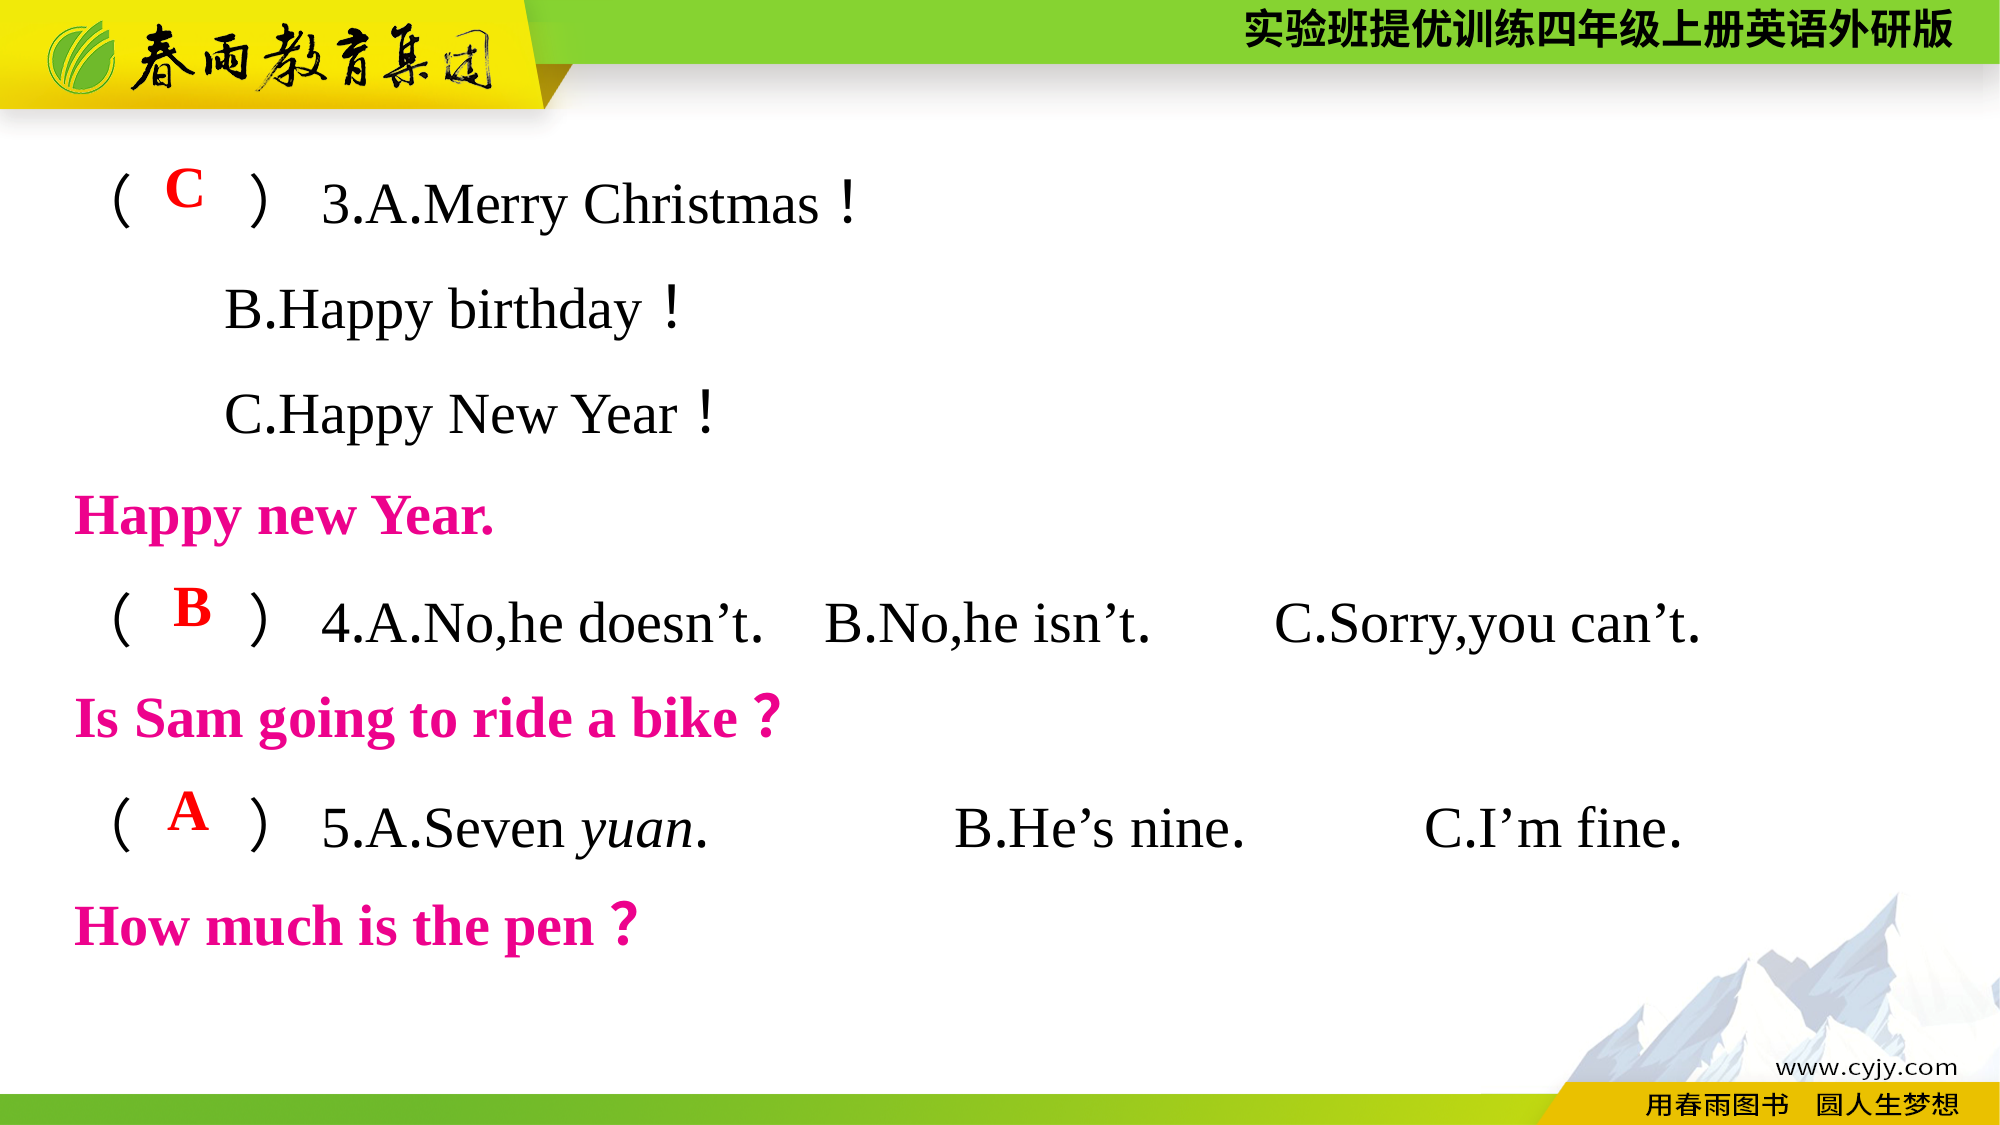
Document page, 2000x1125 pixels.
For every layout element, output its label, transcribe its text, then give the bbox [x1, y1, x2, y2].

text_box A [152, 764, 224, 850]
text_box （ ）5.A.Seven yuan. B.He’s nine. C.I’m fine. [59, 757, 1944, 844]
text_box How much is the pen？ [59, 844, 1944, 965]
text_box B [158, 560, 228, 646]
list （ ）3.A.Merry Christmas！ B.Happy birthday！ C.Happy New Year！ （ ）4.A.No,he doesn’t. B.No,he isn’t. C.Sorry,you can’t. [59, 554, 1944, 636]
text_box Is Sam going to ride a bike？ [59, 636, 1944, 757]
text_box Happy new Year. [59, 433, 1944, 554]
text_box C [150, 141, 237, 227]
list （ ）3.A.Merry Christmas！ B.Happy birthday！ C.Happy New Year！ （ ）4.A.No,he doesn’t. B.No,he isn’t. C.Sorry,you can’t. [59, 122, 1944, 433]
picture [0, 0, 2000, 1125]
